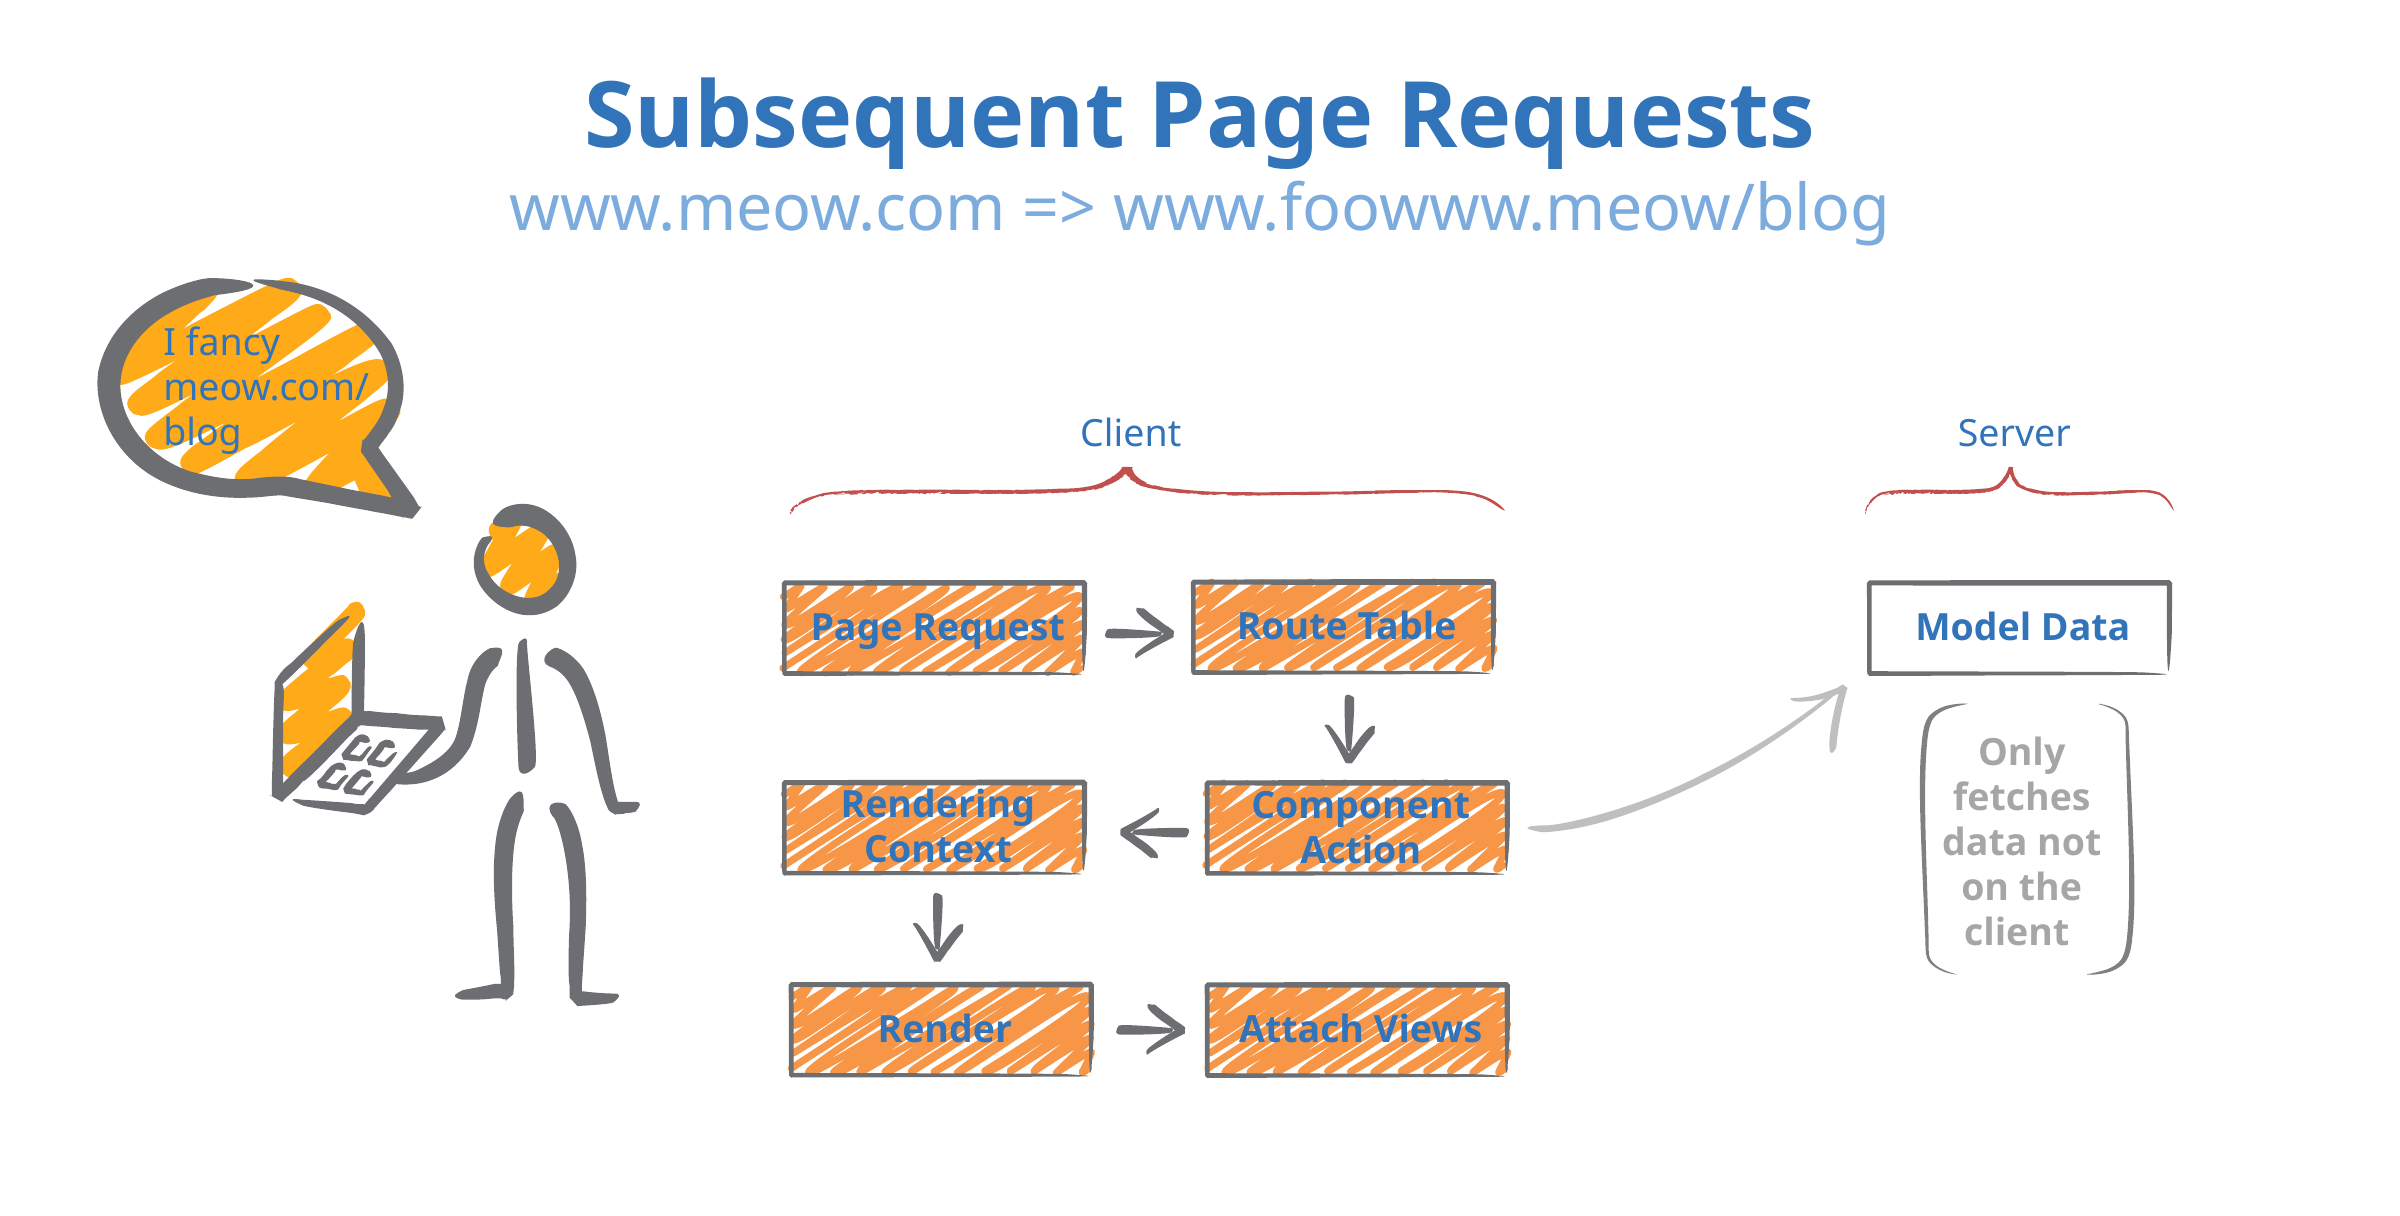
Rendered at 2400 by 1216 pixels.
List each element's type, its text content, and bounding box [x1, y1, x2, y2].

text_box [2086, 703, 2135, 975]
text_box Page Request [781, 580, 1088, 677]
text_box Route Table [1190, 579, 1497, 676]
text_box Render [788, 981, 1095, 1078]
text_box [1196, 585, 1492, 672]
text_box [92, 276, 431, 521]
text_box [1527, 684, 1849, 833]
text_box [1323, 692, 1377, 764]
text_box [794, 988, 1090, 1075]
text_box [789, 466, 1506, 515]
text_box Client [1065, 401, 1197, 462]
text_box [1210, 988, 1505, 1075]
text_box [1864, 466, 2174, 515]
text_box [1128, 797, 1183, 869]
title Subsequent Page Requests www.meow.com => www.foowww.meow/blog [120, 48, 2280, 252]
text_box Attach Views [1204, 982, 1511, 1079]
text_box [1928, 961, 1957, 975]
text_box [911, 890, 966, 962]
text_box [1122, 993, 1177, 1065]
text_box [787, 786, 1082, 873]
text_box [1926, 703, 1968, 720]
text_box Only fetches data not on the client [1919, 720, 2125, 961]
text_box Model Data [1866, 580, 2173, 677]
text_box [1111, 597, 1166, 669]
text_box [262, 496, 644, 1013]
text_box Server [1943, 401, 2086, 462]
text_box [787, 586, 1083, 673]
text_box Component Action [1204, 780, 1511, 877]
text_box [1210, 786, 1505, 873]
text_box Rendering Context [781, 779, 1088, 876]
